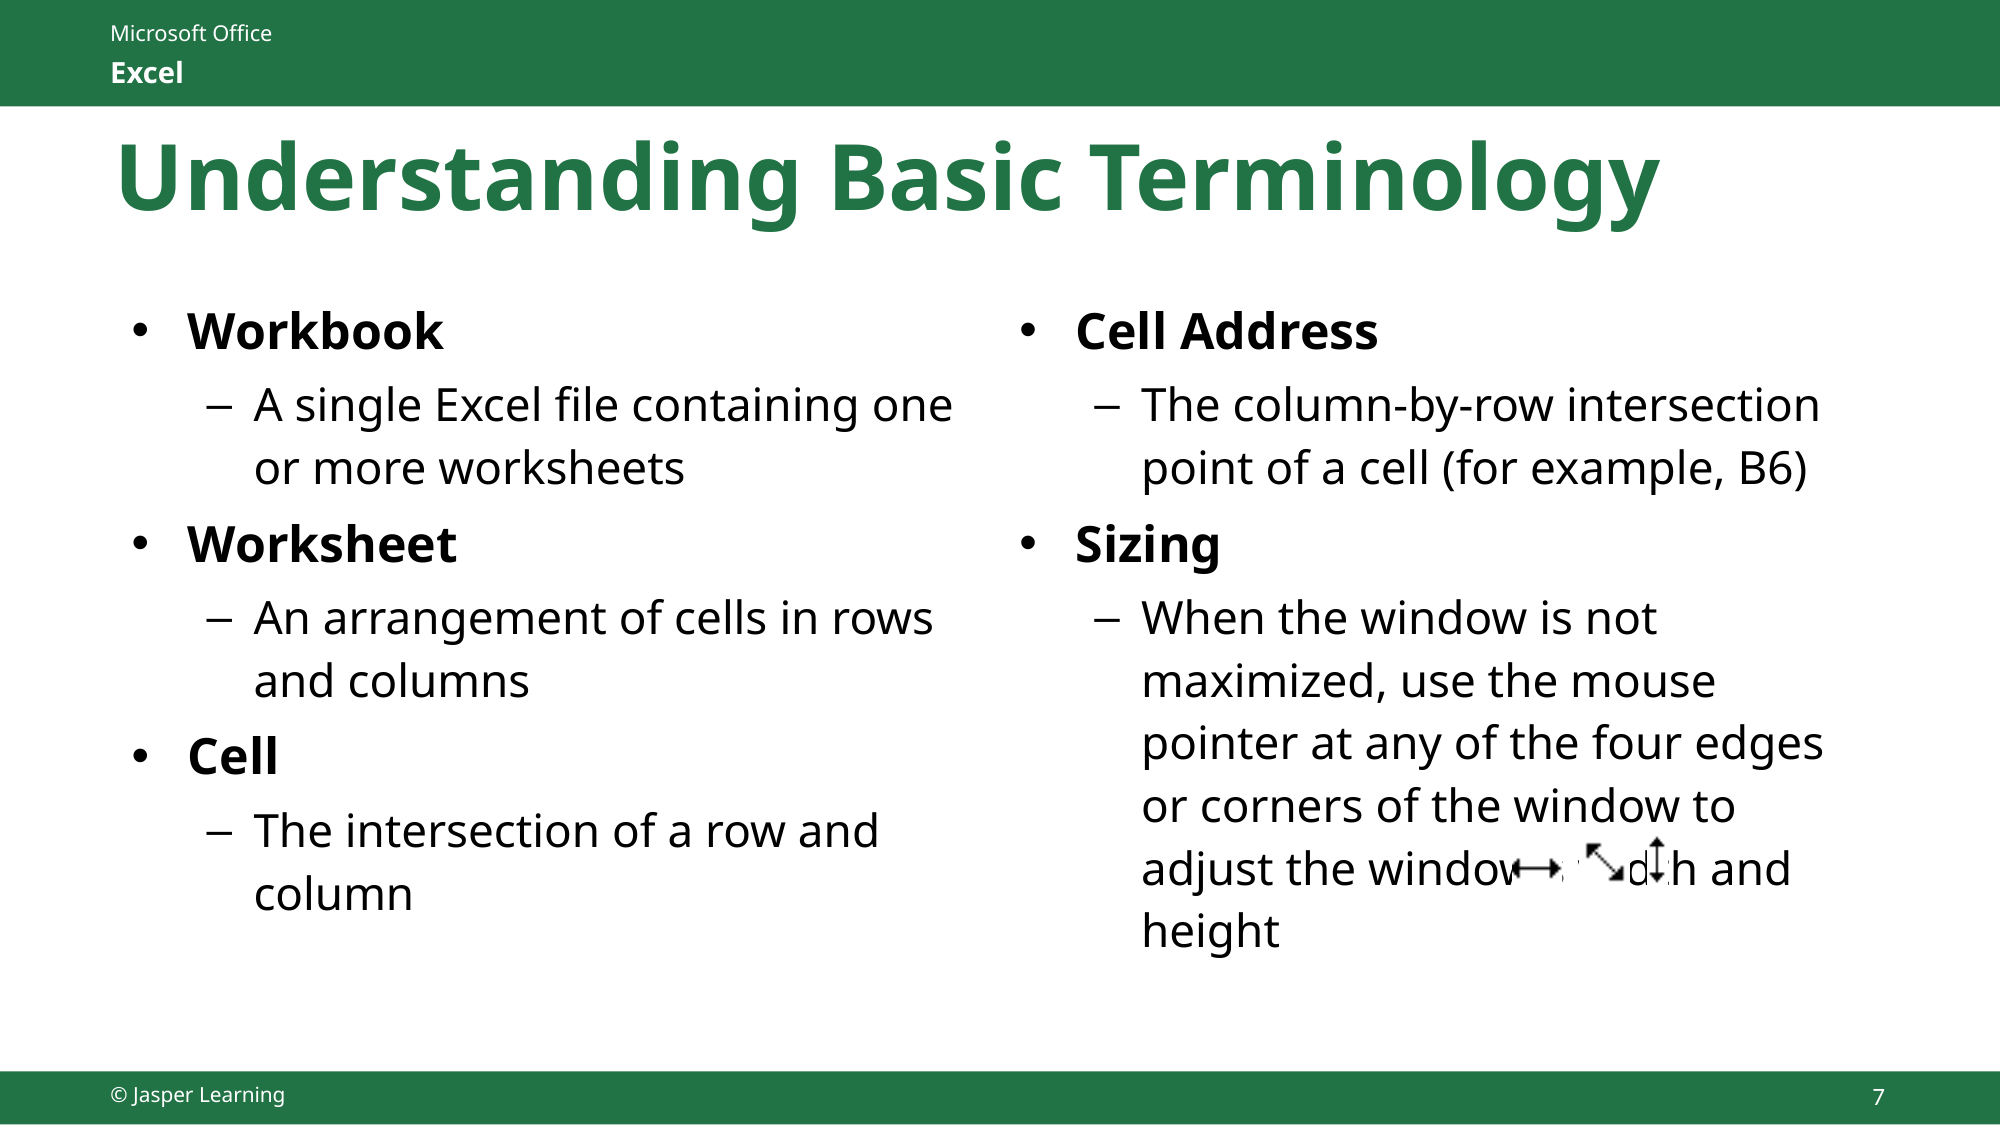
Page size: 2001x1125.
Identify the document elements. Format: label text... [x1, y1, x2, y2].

picture [1579, 836, 1631, 888]
title Understanding Basic Terminology [99, 118, 1866, 231]
picture [1646, 833, 1668, 891]
list Cell Address The column-by-row intersection point of a cell (for example, B6) Sizing When the window is not maximized, use the mouse pointer at any of the four edges or corners of the window to adjust the window’s width and height [1004, 283, 1888, 1026]
list Workbook A single Excel file containing one or more worksheets Worksheet An arrangement of cells in rows and columns Cell The intersection of a row and column [116, 283, 1000, 1026]
picture [1511, 851, 1563, 888]
footer © Jasper Learning [95, 1065, 729, 1125]
slide_number 7 [1433, 1065, 1900, 1125]
